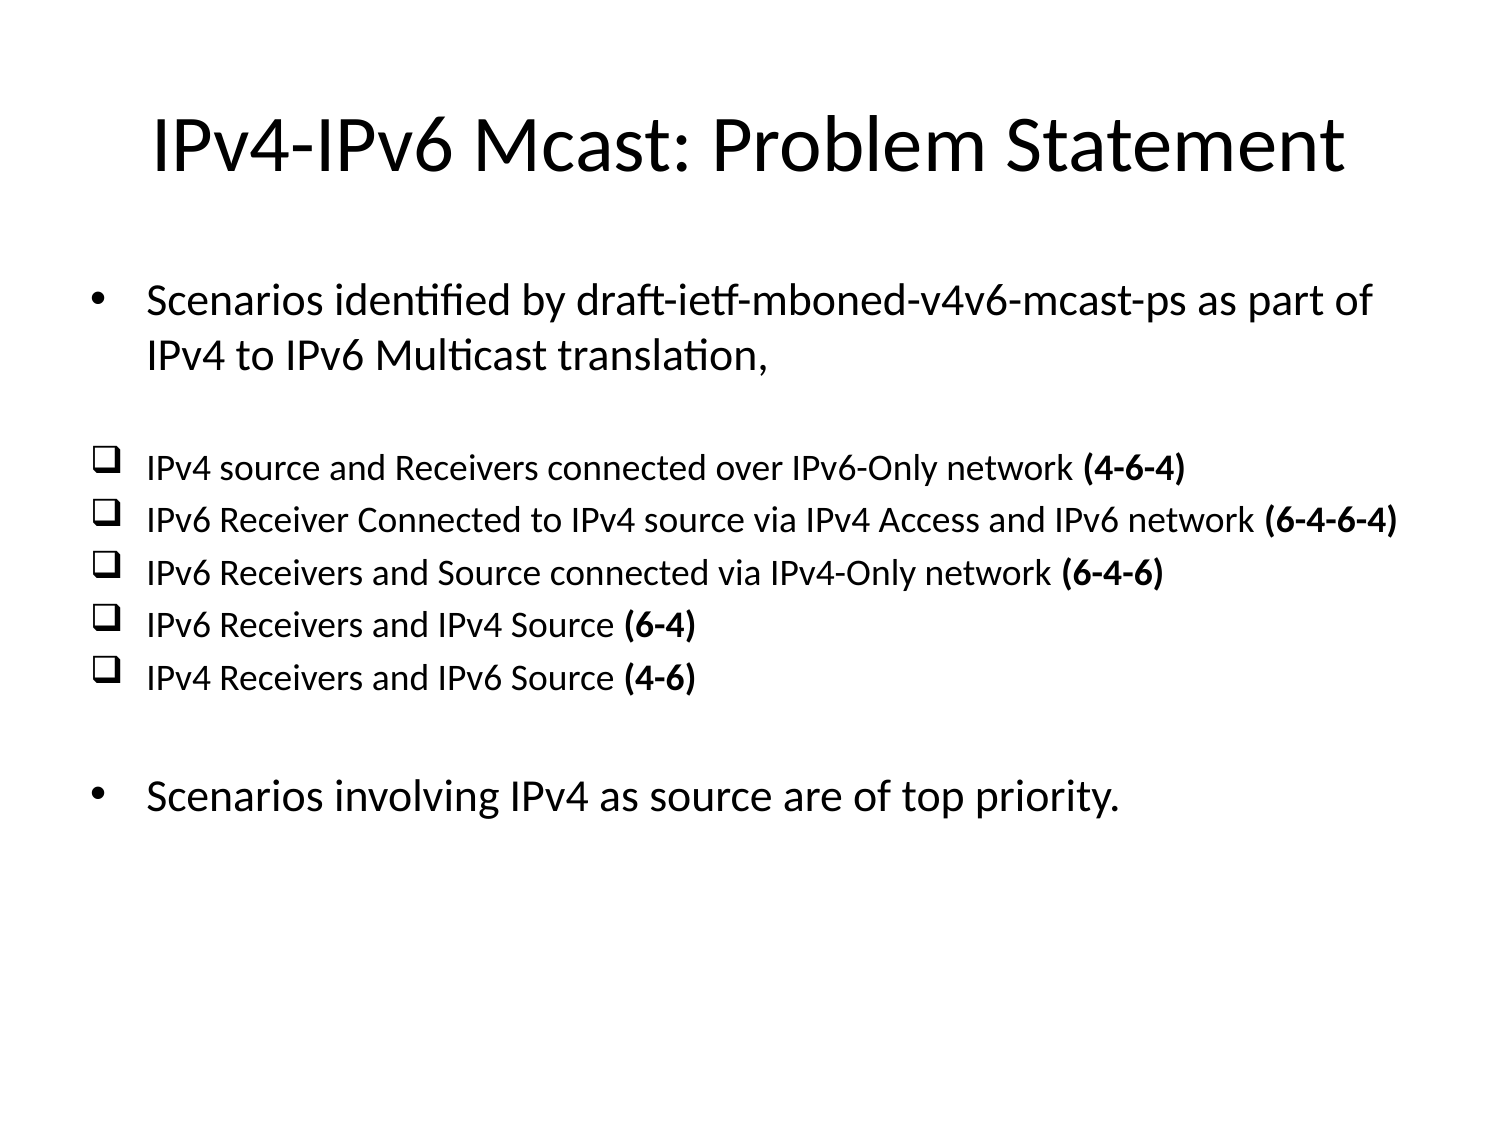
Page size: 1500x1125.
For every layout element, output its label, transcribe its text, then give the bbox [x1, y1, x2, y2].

list Scenarios identified by draft-ietf-mboned-v4v6-mcast-ps as part of IPv4 to IPv6 Multicast translation, IPv4 source and Receivers connected over IPv6-Only network (4-6-4) IPv6 Receiver Connected to IPv4 source via IPv4 Access and IPv6 network (6-4-6-4) IPv6 Receivers and Source connected via IPv4-Only network (6-4-6) IPv6 Receivers and IPv4 Source (6-4) IPv4 Receivers and IPv6 Source (4-6) Scenarios involving IPv4 as source are of top priority. [75, 262, 1425, 1005]
title IPv4-IPv6 Mcast: Problem Statement [75, 45, 1425, 233]
